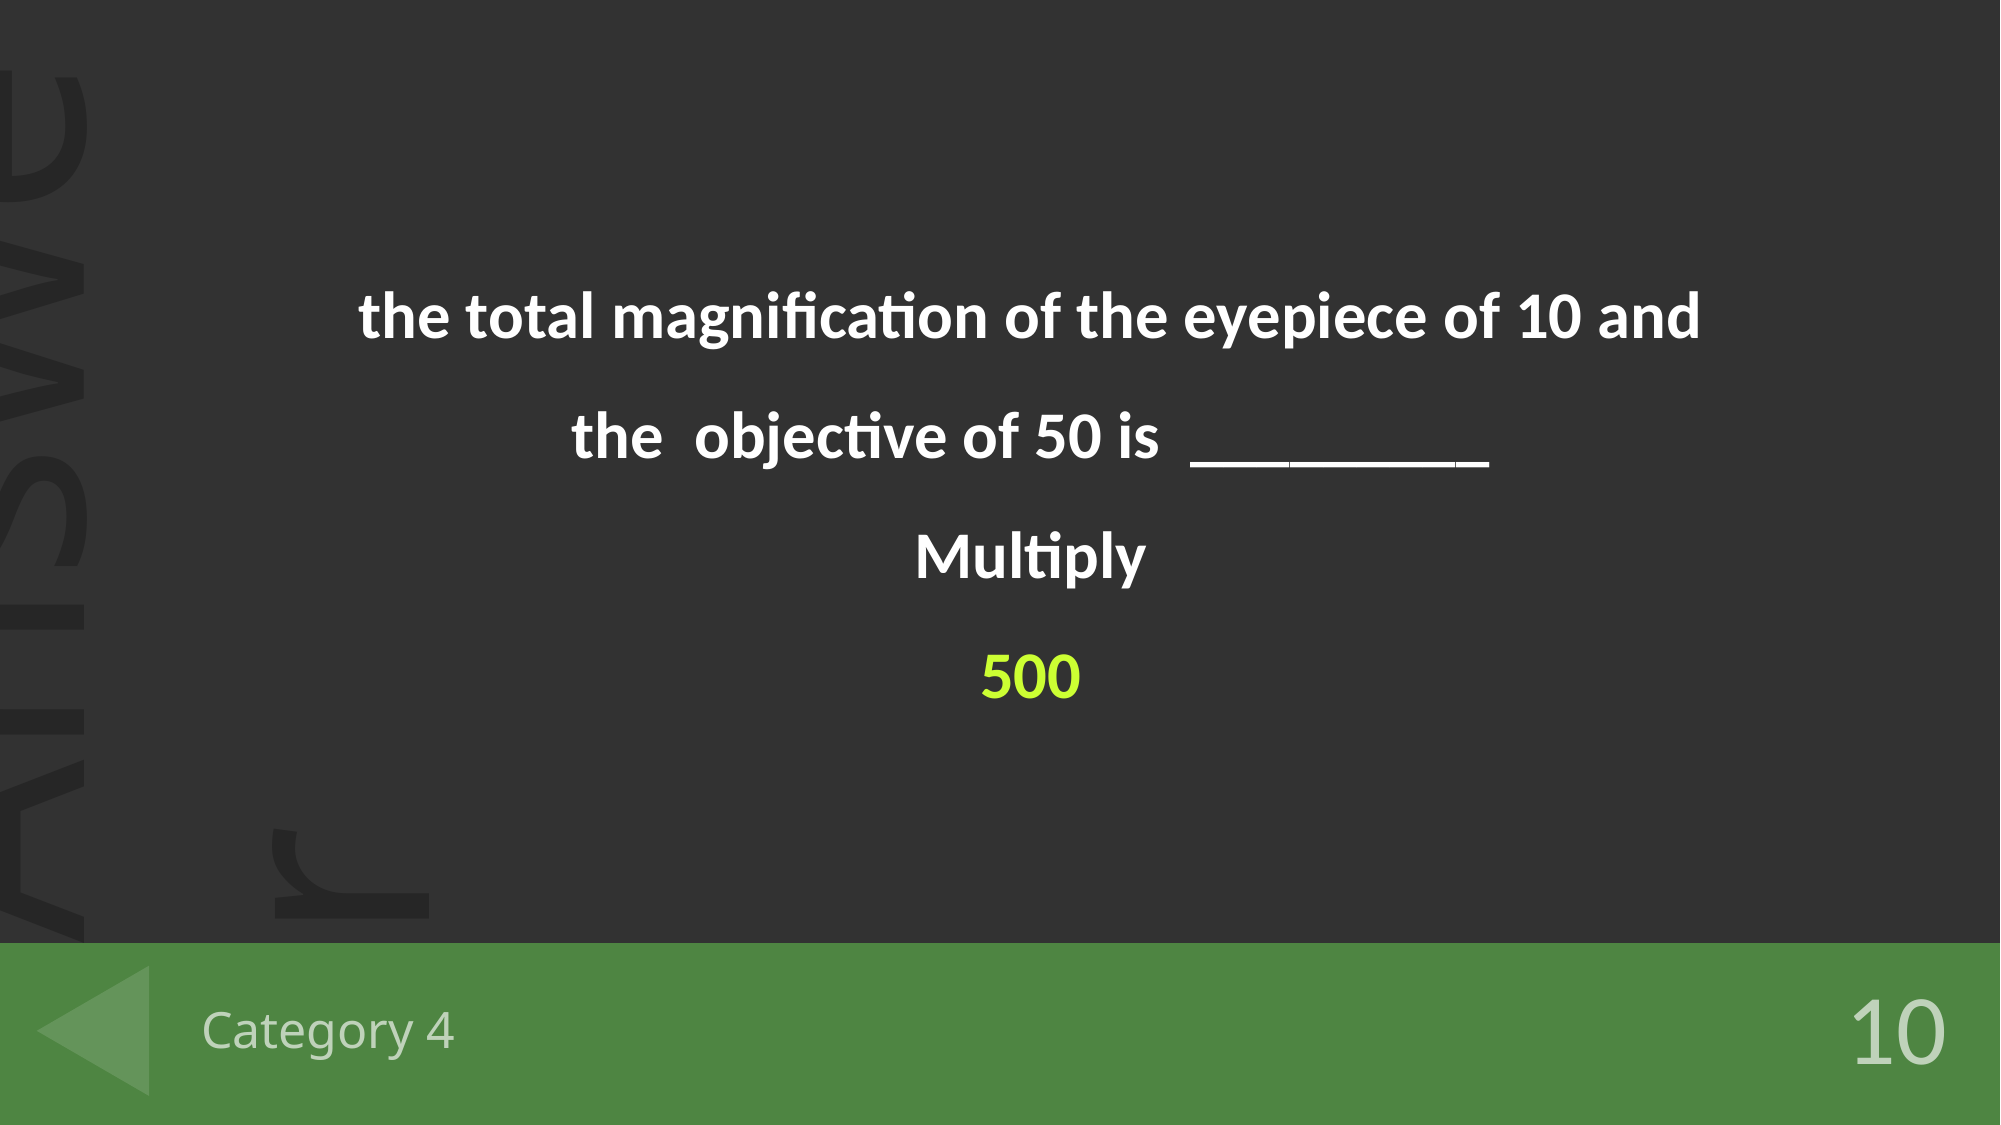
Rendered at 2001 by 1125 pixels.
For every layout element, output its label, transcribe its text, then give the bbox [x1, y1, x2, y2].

title Category 4 [185, 967, 1494, 1097]
list the total magnification of the eyepiece of 10 and the objective of 50 is _________ Multiply 500 [302, 307, 1760, 636]
list 10 [1494, 967, 1963, 1097]
